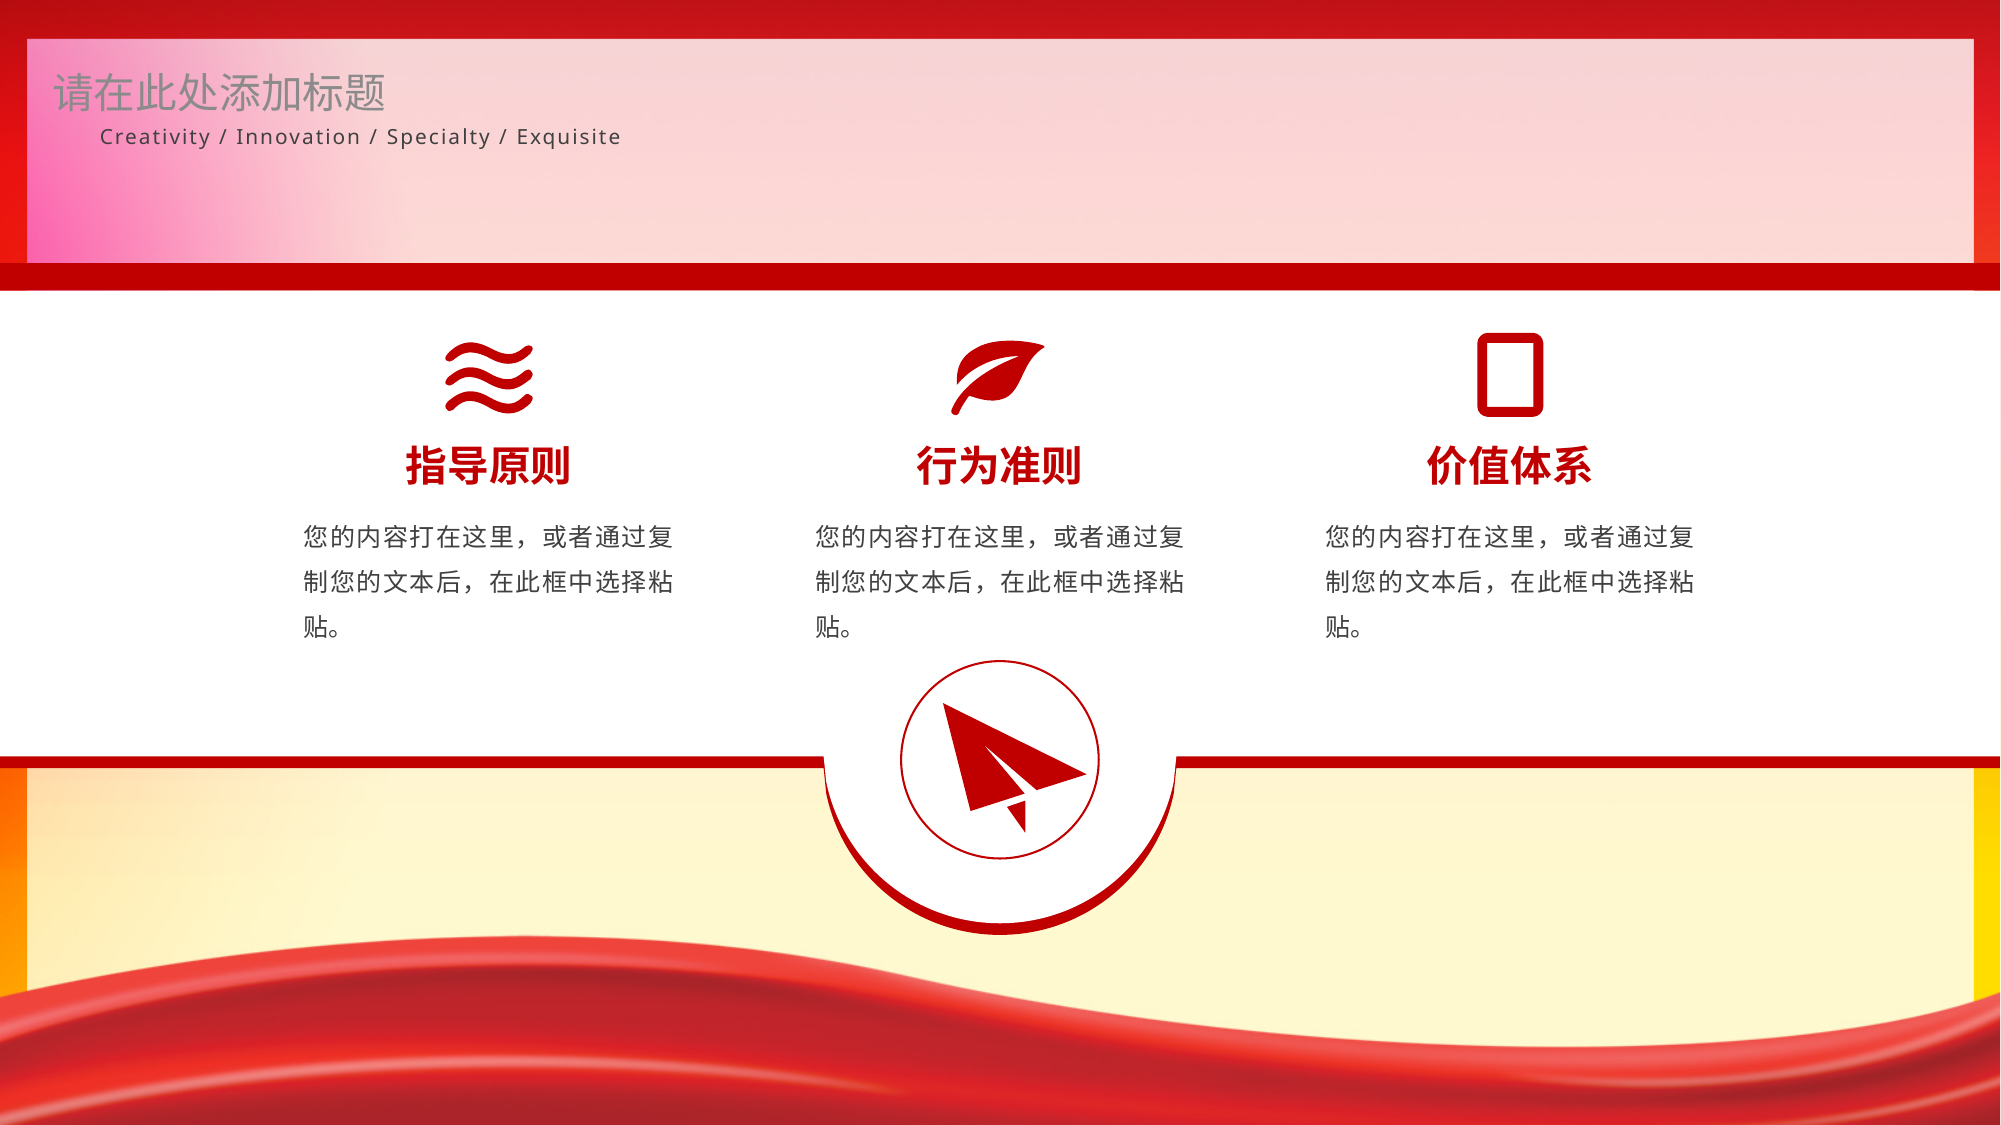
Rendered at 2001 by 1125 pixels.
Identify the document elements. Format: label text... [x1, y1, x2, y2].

text_box 您的内容打在这里，或者通过复制您的文本后，在此框中选择粘贴。 [1310, 498, 1711, 649]
list 请在此处添加标题 [37, 58, 638, 156]
text_box [1477, 332, 1544, 417]
text_box 您的内容打在这里，或者通过复制您的文本后，在此框中选择粘贴。 [800, 498, 1200, 649]
text_box Creativity / Innovation / Specialty / Exquisite [85, 116, 851, 156]
text_box [445, 367, 533, 390]
text_box 行为准则 [901, 432, 1099, 498]
text_box [0, 291, 2000, 924]
text_box 您的内容打在这里，或者通过复制您的文本后，在此框中选择粘贴。 [289, 498, 689, 649]
picture [0, 0, 2001, 1125]
text_box [445, 342, 533, 364]
text_box [445, 391, 533, 414]
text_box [901, 661, 1099, 859]
text_box [0, 263, 2000, 291]
text_box [0, 757, 2000, 935]
text_box 指导原则 [390, 432, 588, 498]
text_box 价值体系 [1412, 432, 1609, 498]
text_box [951, 340, 1045, 416]
